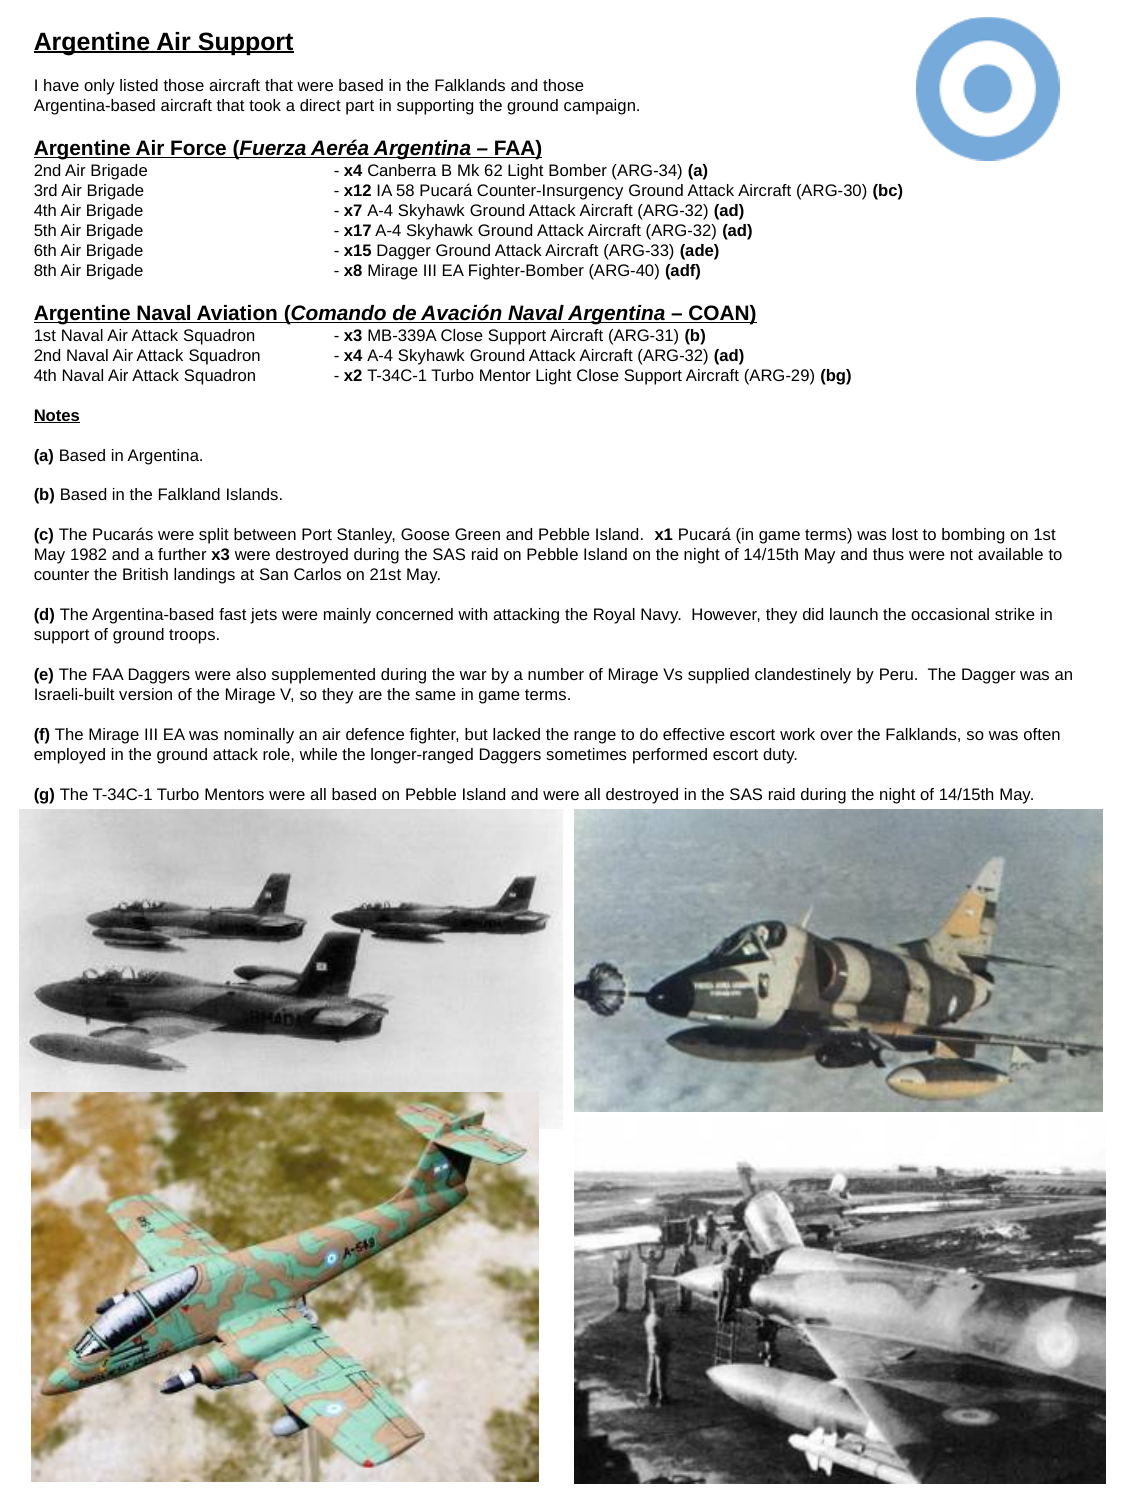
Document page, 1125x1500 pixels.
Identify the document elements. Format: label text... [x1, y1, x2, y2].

picture [916, 17, 1060, 161]
text_box Argentine Air Support I have only listed those aircraft that were based in the Falklands and those Argentina-based aircraft that took a direct part in supporting the ground campaign. Argentine Air Force (Fuerza Aeréa Argentina – FAA) 2nd Air Brigade - x4 Canberra B Mk 62 Light Bomber (ARG-34) (a) 3rd Air Brigade - x12 IA 58 Pucará Counter-Insurgency Ground Attack Aircraft (ARG-30) (bc) 4th Air Brigade - x7 A-4 Skyhawk Ground Attack Aircraft (ARG-32) (ad) 5th Air Brigade - x17 A-4 Skyhawk Ground Attack Aircraft (ARG-32) (ad) 6th Air Brigade - x15 Dagger Ground Attack Aircraft (ARG-33) (ade) 8th Air Brigade - x8 Mirage III EA Fighter-Bomber (ARG-40) (adf) Argentine Naval Aviation (Comando de Avación Naval Argentina – COAN) 1st Naval Air Attack Squadron - x3 MB-339A Close Support Aircraft (ARG-31) (b) 2nd Naval Air Attack Squadron - x4 A-4 Skyhawk Ground Attack Aircraft (ARG-32) (ad) 4th Naval Air Attack Squadron - x2 T-34C-1 Turbo Mentor Light Close Support Aircraft (ARG-29) (bg) Notes (a) Based in Argentina. (b) Based in the Falkland Islands. (c) The Pucarás were split between Port Stanley, Goose Green and Pebble Island. x1 Pucará (in game terms) was lost to bombing on 1st May 1982 and a further x3 were destroyed during the SAS raid on Pebble Island on the night of 14/15th May and thus were not available to counter the British landings at San Carlos on 21st May. (d) The Argentina-based fast jets were mainly concerned with attacking the Royal Navy. However, they did launch the occasional strike in support of ground troops. (e) The FAA Daggers were also supplemented during the war by a number of Mirage Vs supplied clandestinely by Peru. The Dagger was an Israeli-built version of the Mirage V, so they are the same in game terms. (f) The Mirage III EA was nominally an air defence fighter, but lacked the range to do effective escort work over the Falklands, so was often employed in the ground attack role, while the longer-ranged Daggers sometimes performed escort duty. (g) The T-34C-1 Turbo Mentors were all based on Pebble Island and were all destroyed in the SAS raid during the night of 14/15th May. [18, 17, 1106, 811]
picture [574, 1116, 1106, 1485]
picture [574, 809, 1103, 1112]
picture [18, 809, 563, 1483]
